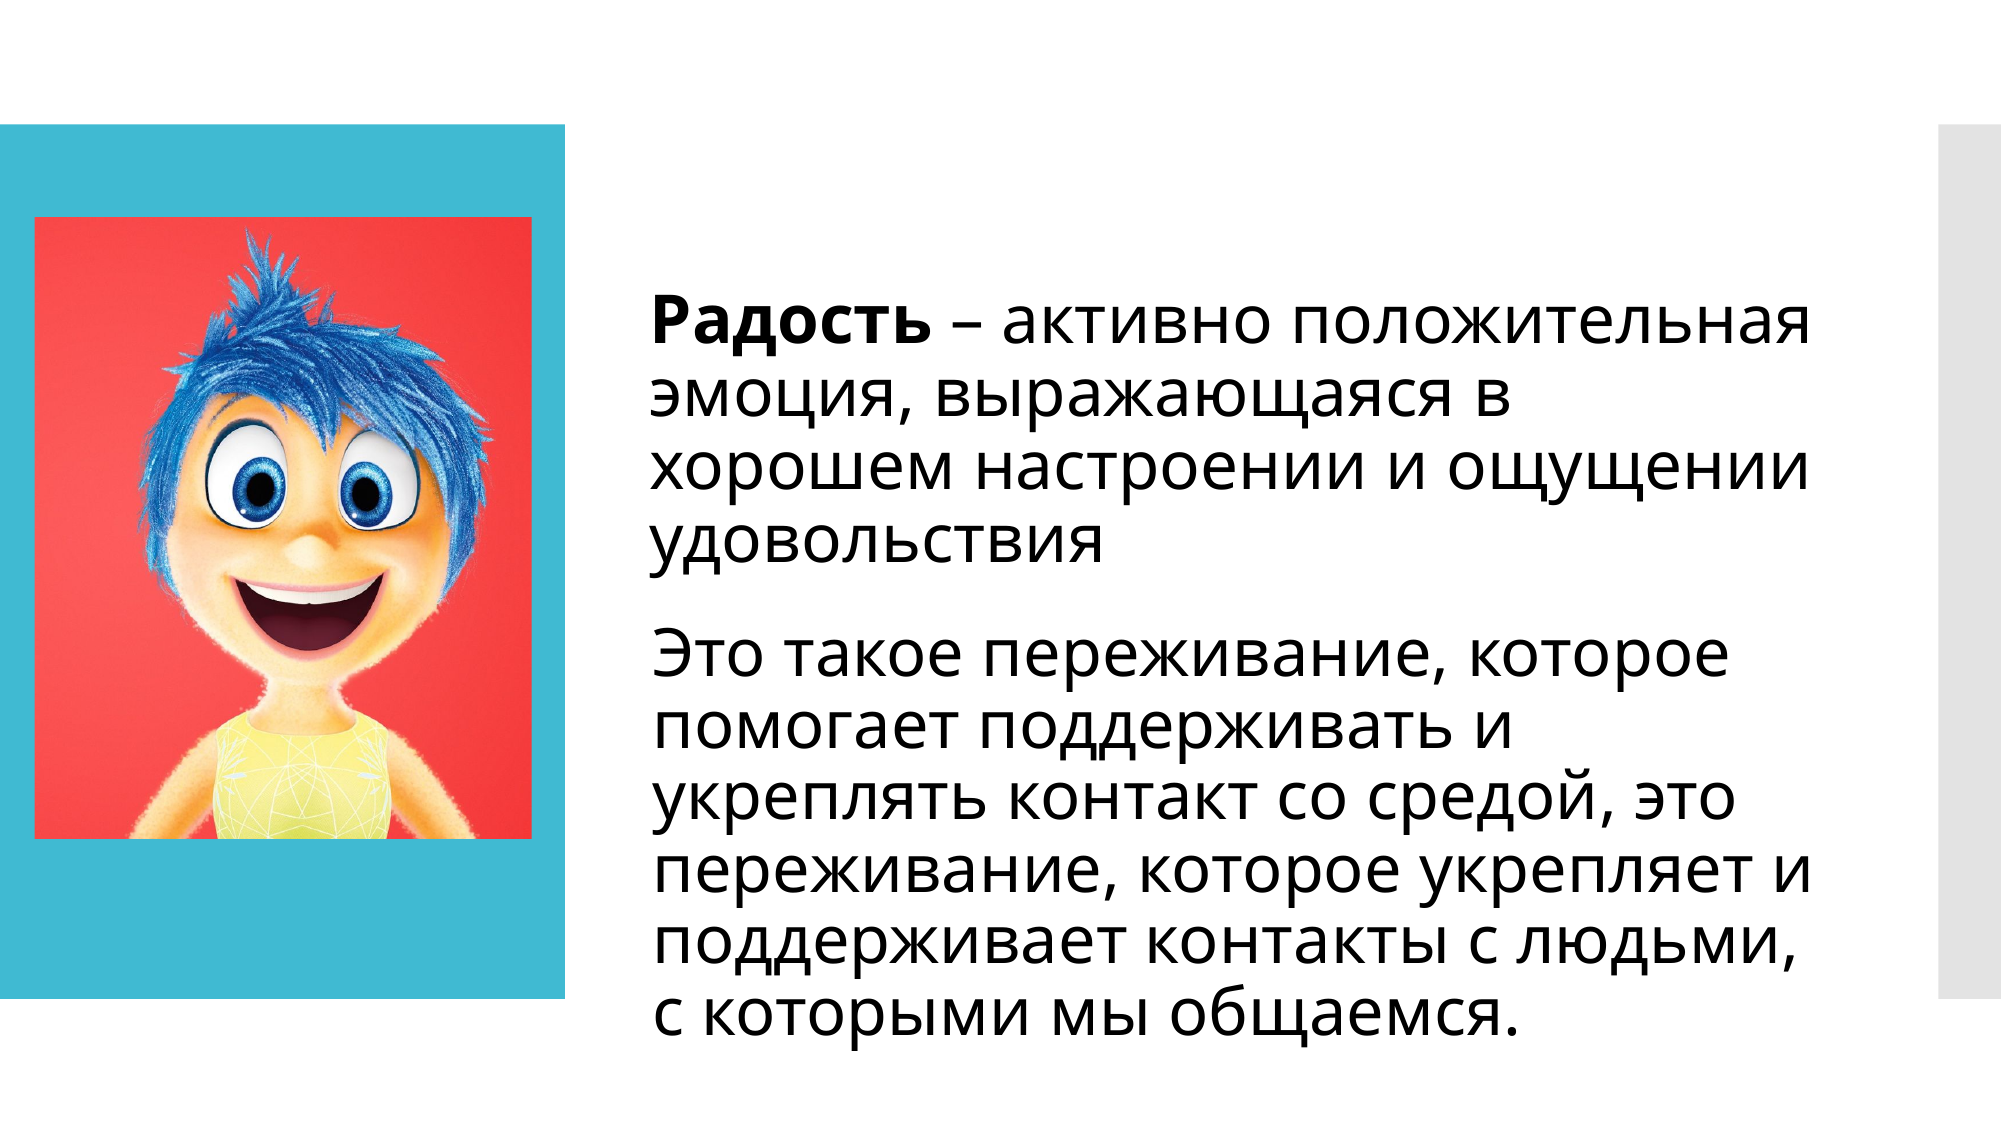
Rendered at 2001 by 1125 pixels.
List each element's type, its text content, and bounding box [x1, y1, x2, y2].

picture [34, 217, 532, 839]
list Это такое переживание, которое помогает поддерживать и укреплять контакт со средой, это переживание, которое укрепляет и поддерживает контакты с людьми, с которыми мы общаемся. [637, 611, 1838, 917]
title Радость – активно положительная эмоция, выражающаяся в хорошем настроении и ощущении удовольствия [634, 213, 1835, 585]
